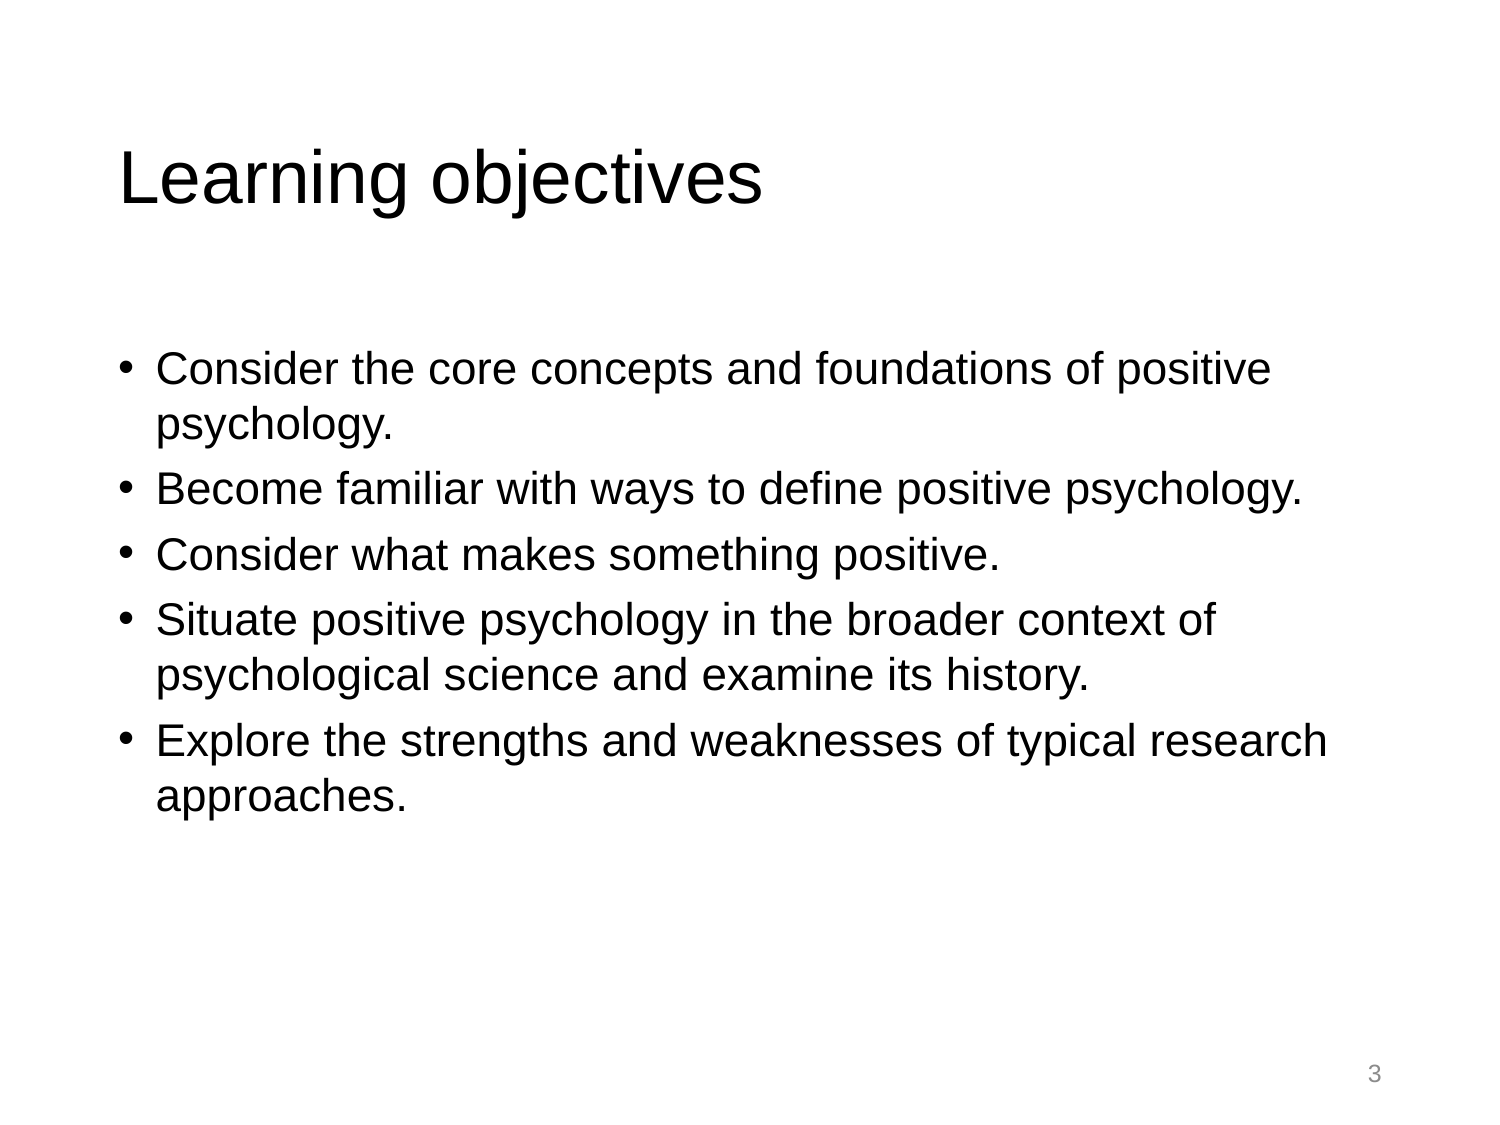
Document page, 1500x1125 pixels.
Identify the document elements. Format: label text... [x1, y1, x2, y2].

list Consider the core concepts and foundations of positive psychology. Become familiar with ways to define positive psychology. Consider what makes something positive. Situate positive psychology in the broader context of psychological science and examine its history. Explore the strengths and weaknesses of typical research approaches. [103, 331, 1397, 1013]
slide_number 3 [1059, 1042, 1397, 1103]
title Learning objectives [103, 70, 1397, 288]
